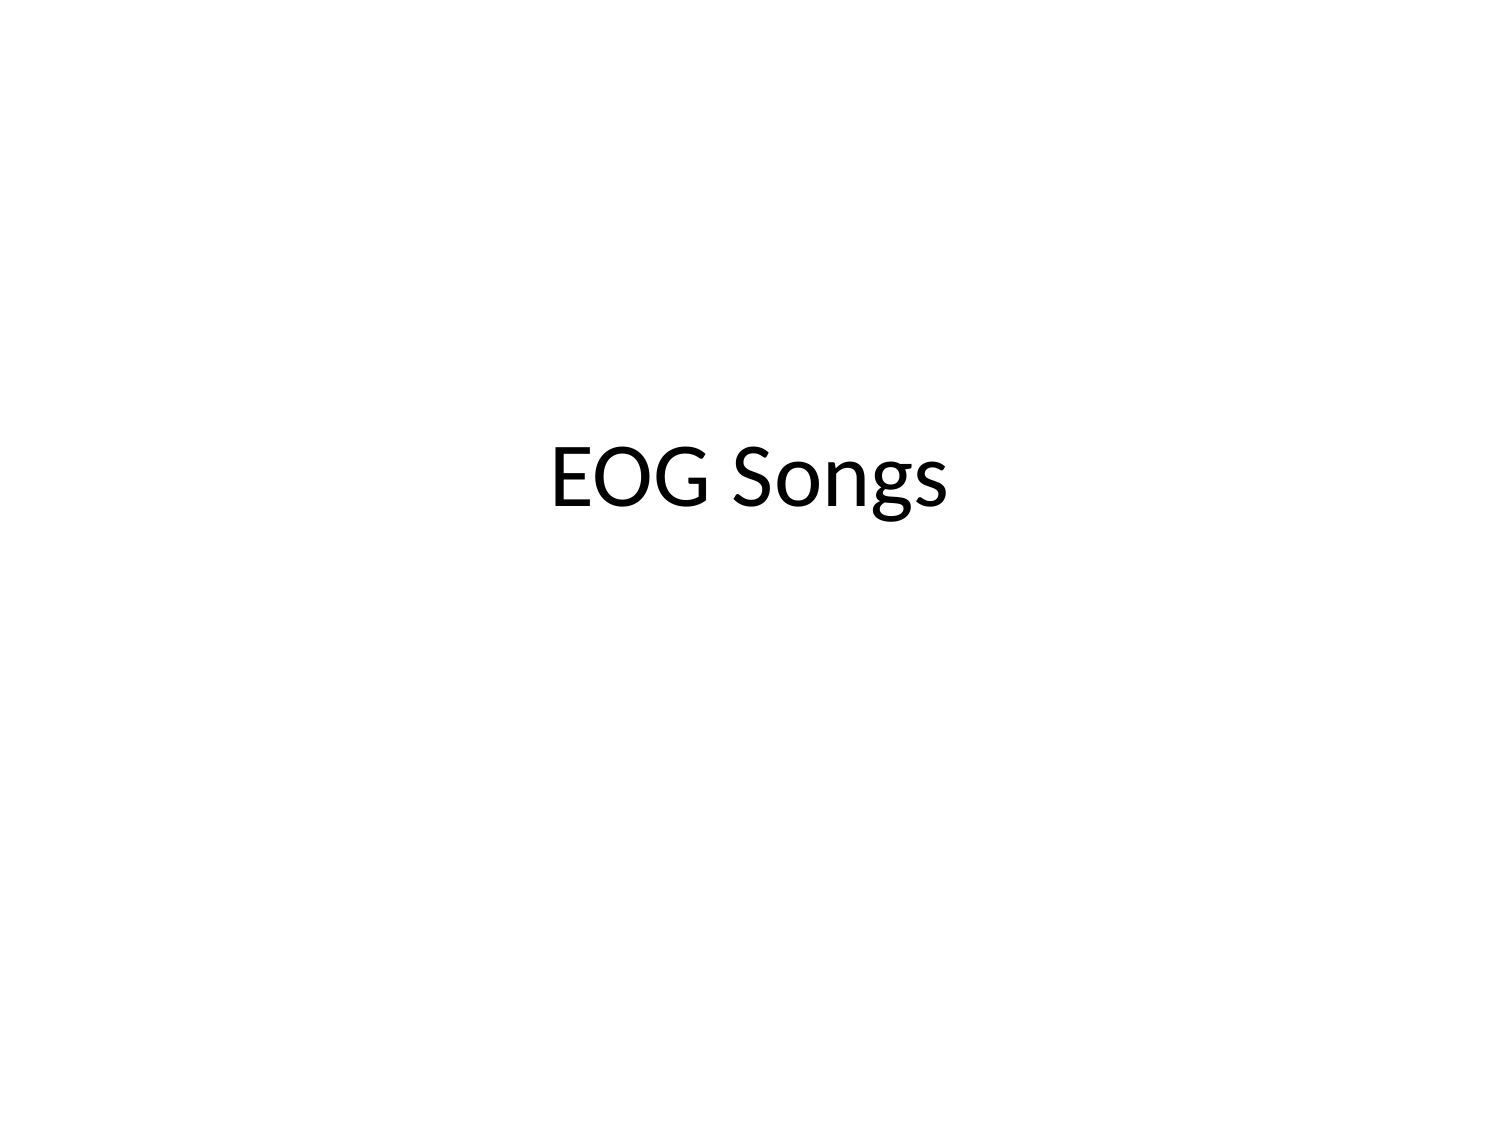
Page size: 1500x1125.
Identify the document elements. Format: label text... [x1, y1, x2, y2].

title EOG Songs [112, 349, 1388, 591]
